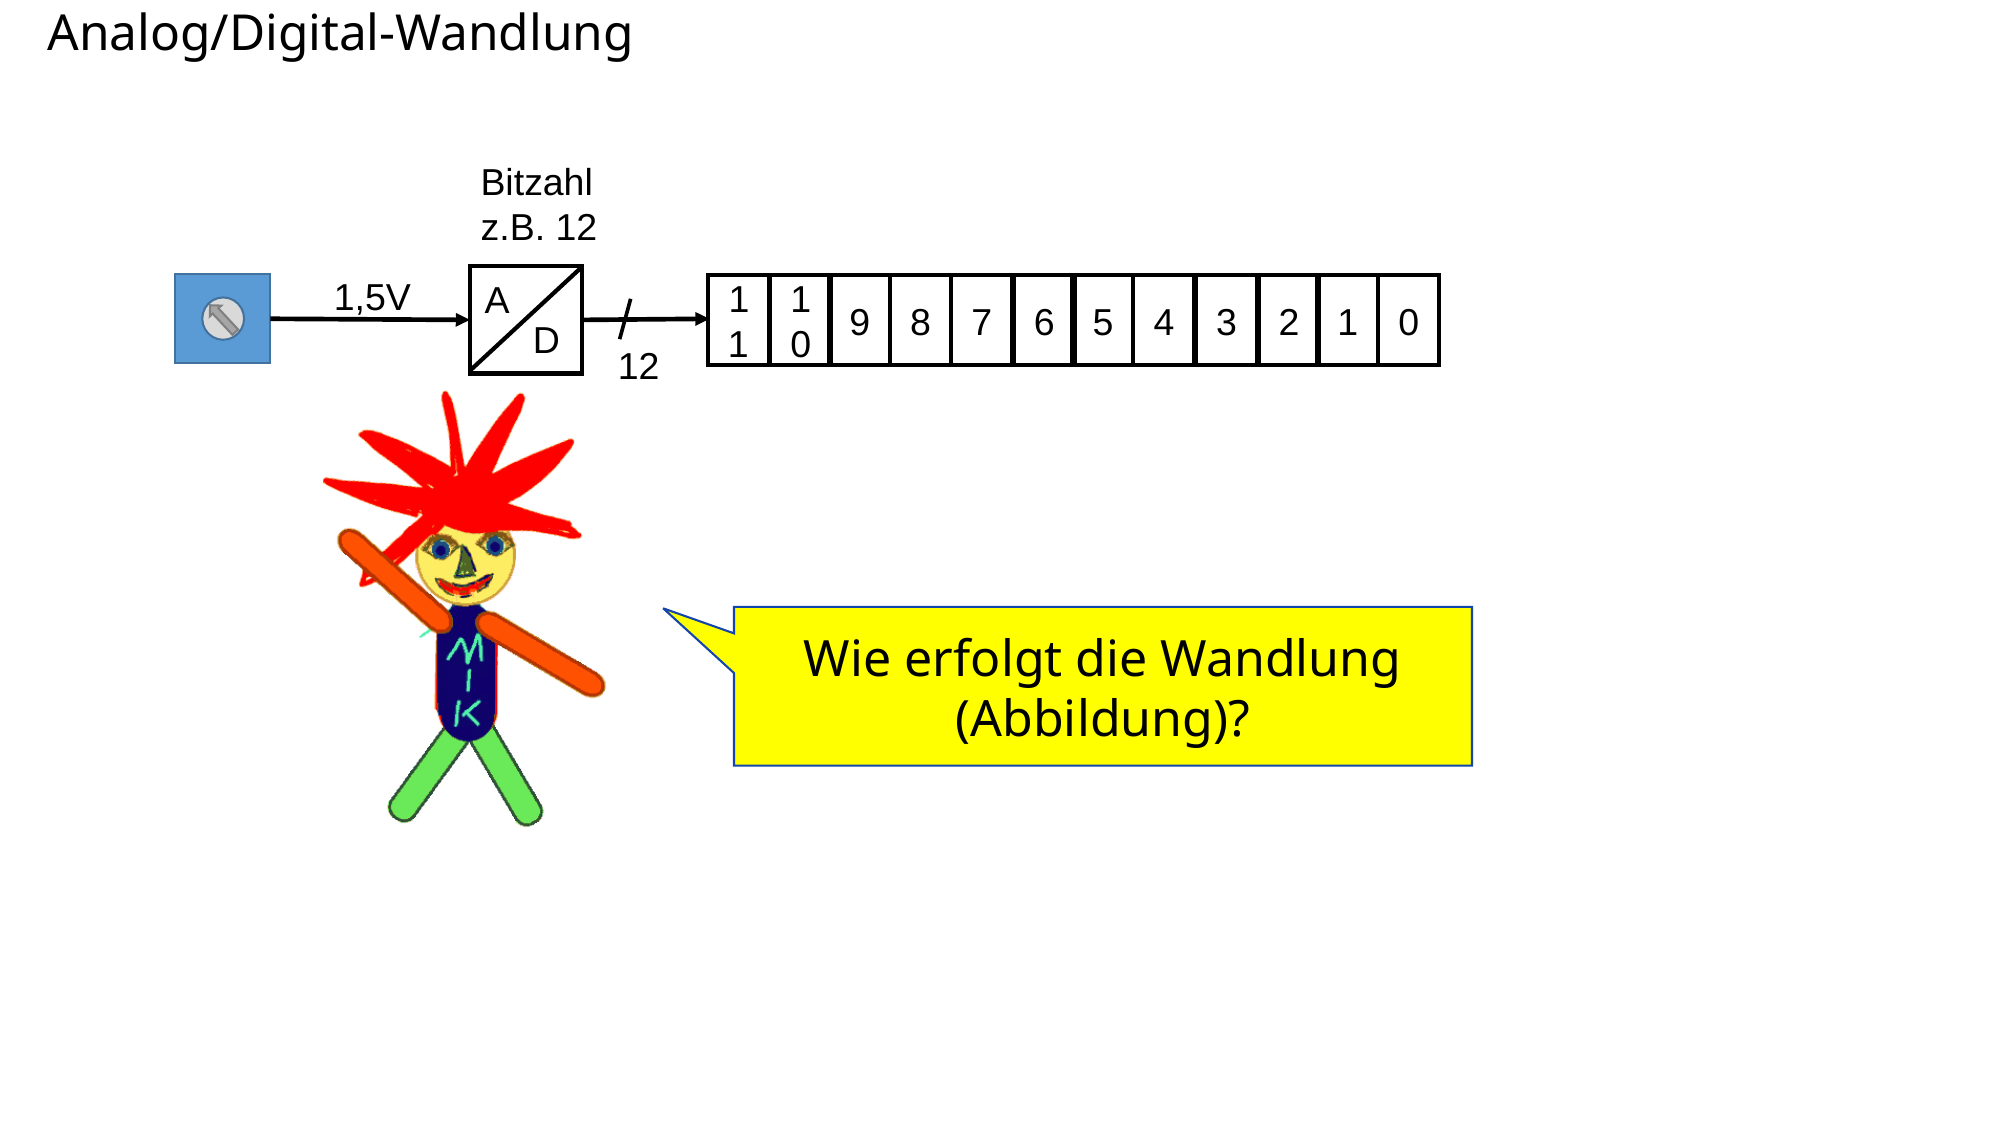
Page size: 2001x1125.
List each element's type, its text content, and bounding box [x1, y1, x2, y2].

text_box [619, 298, 631, 340]
text_box 11 [707, 274, 769, 366]
title Analog/Digital-Wandlung [0, 0, 682, 69]
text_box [175, 274, 271, 364]
text_box 7 [952, 274, 1013, 366]
text_box 1,5V [286, 265, 459, 318]
text_box Bitzahl z.B. 12 [465, 150, 622, 256]
text_box 3 [1195, 274, 1257, 366]
text_box 12 [603, 334, 681, 395]
text_box 6 [1013, 274, 1071, 366]
text_box 2 [1257, 274, 1316, 366]
text_box 10 [769, 274, 828, 366]
text_box 8 [889, 274, 952, 366]
text_box 0 [1377, 274, 1440, 366]
text_box 9 [828, 274, 889, 366]
text_box 1,5V [286, 320, 459, 326]
text_box 1 [1316, 274, 1377, 366]
text_box Wie erfolgt die Wandlung (Abbildung)? [662, 605, 1474, 767]
text_box 4 [1132, 274, 1195, 366]
picture [303, 375, 620, 839]
text_box 5 [1071, 274, 1132, 366]
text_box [469, 266, 583, 374]
